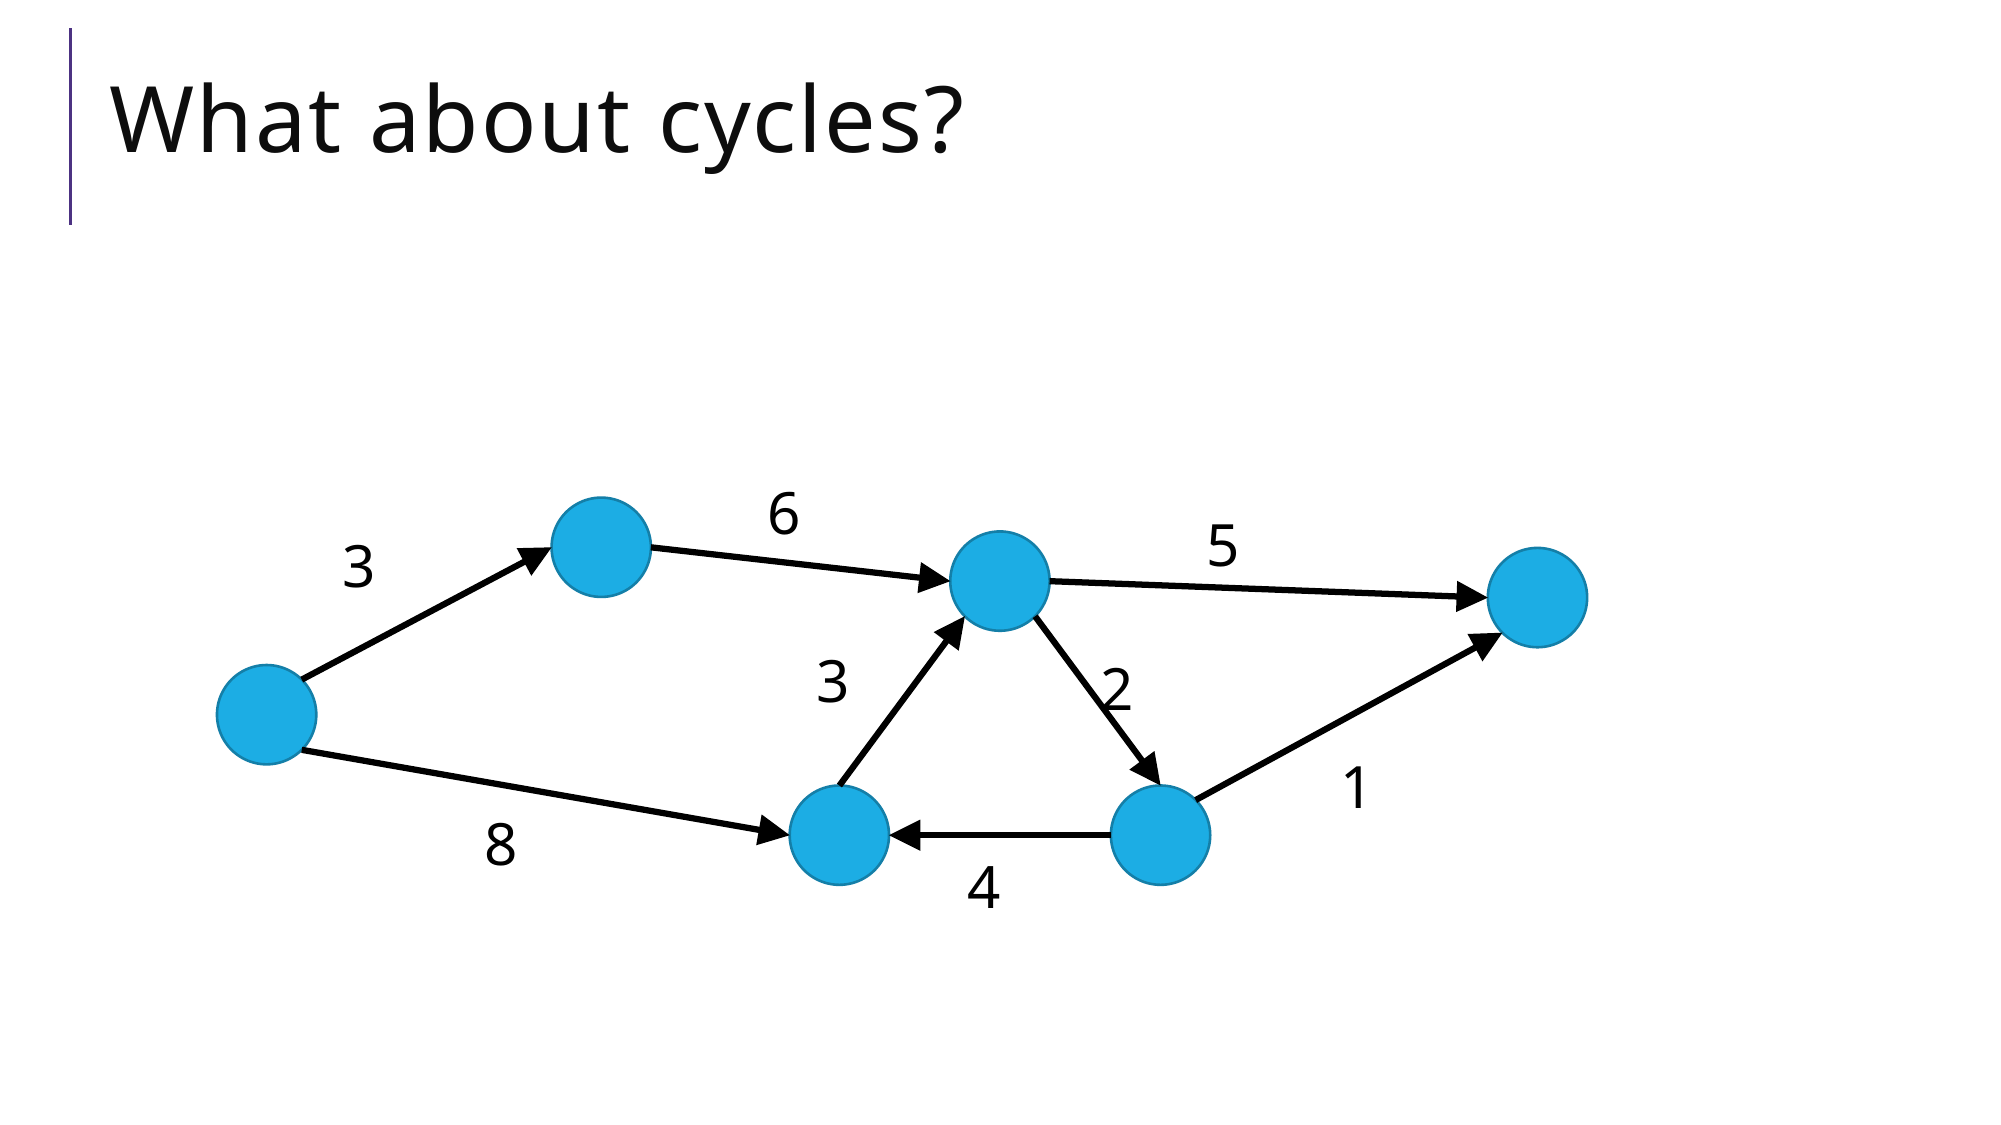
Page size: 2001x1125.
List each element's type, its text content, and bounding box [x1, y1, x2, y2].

title What about cycles? [94, 43, 1930, 210]
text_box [216, 469, 1588, 930]
